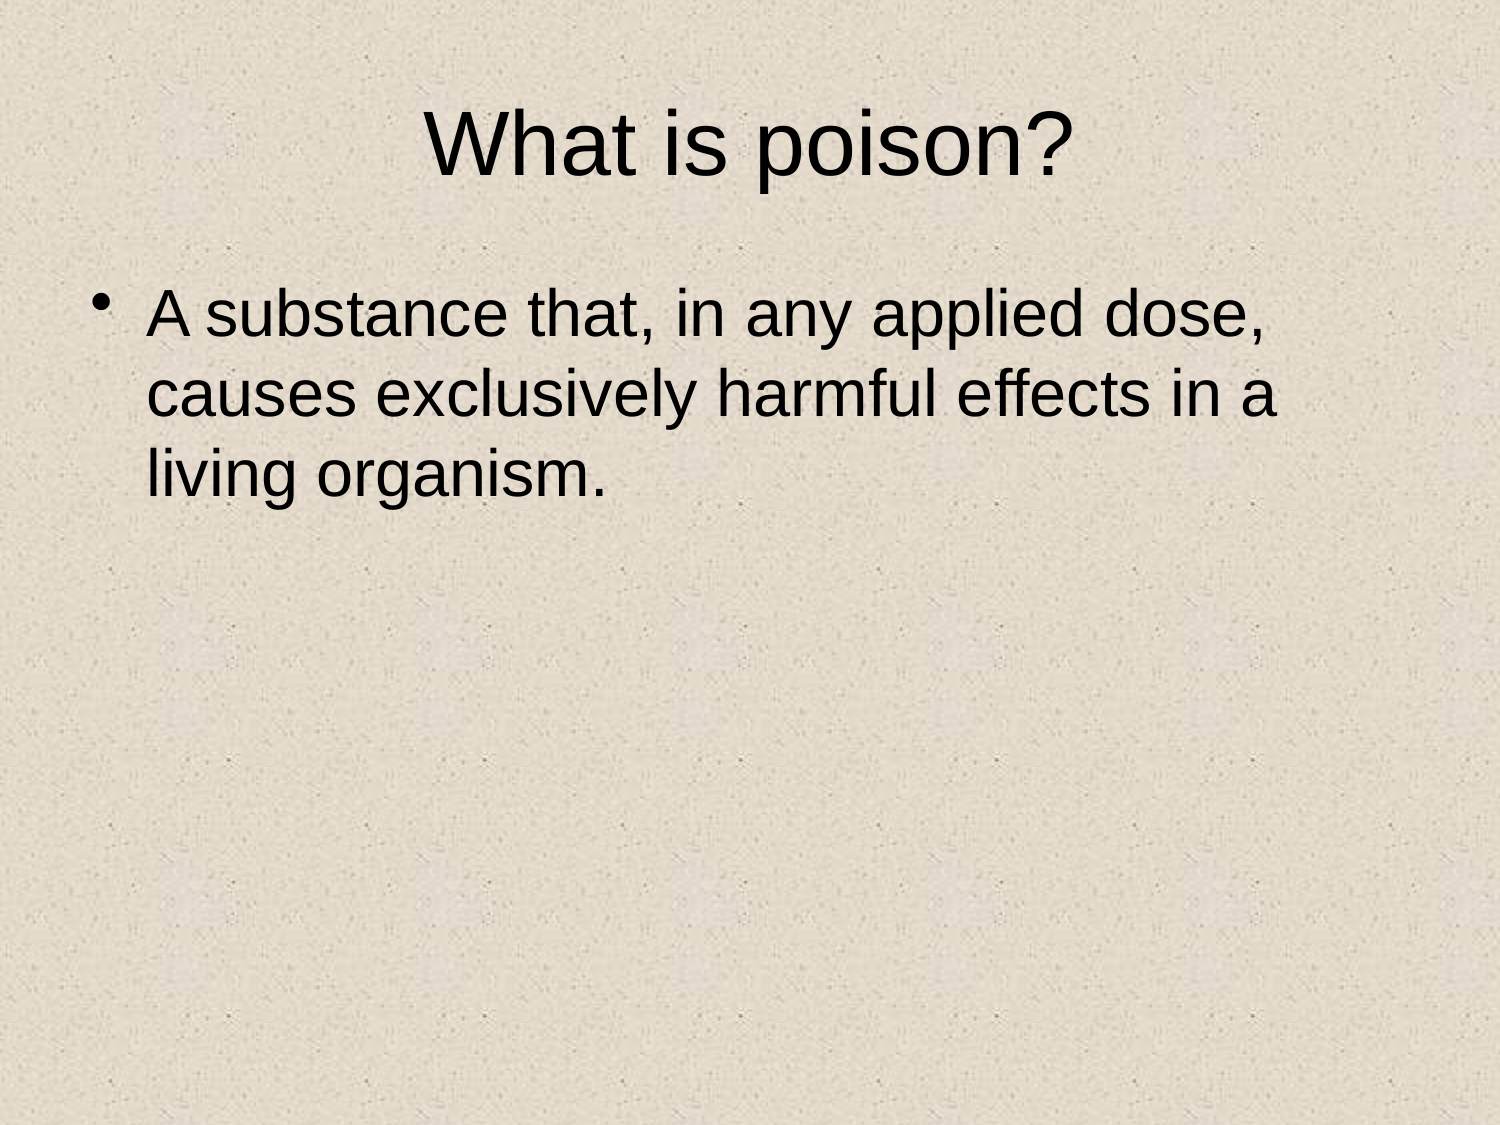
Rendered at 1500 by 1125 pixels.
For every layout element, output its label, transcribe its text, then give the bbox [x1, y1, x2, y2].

title What is poison? [75, 45, 1425, 233]
picture [0, 0, 1500, 1125]
list A substance that, in any applied dose, causes exclusively harmful effects in a living organism. [75, 262, 1425, 1005]
